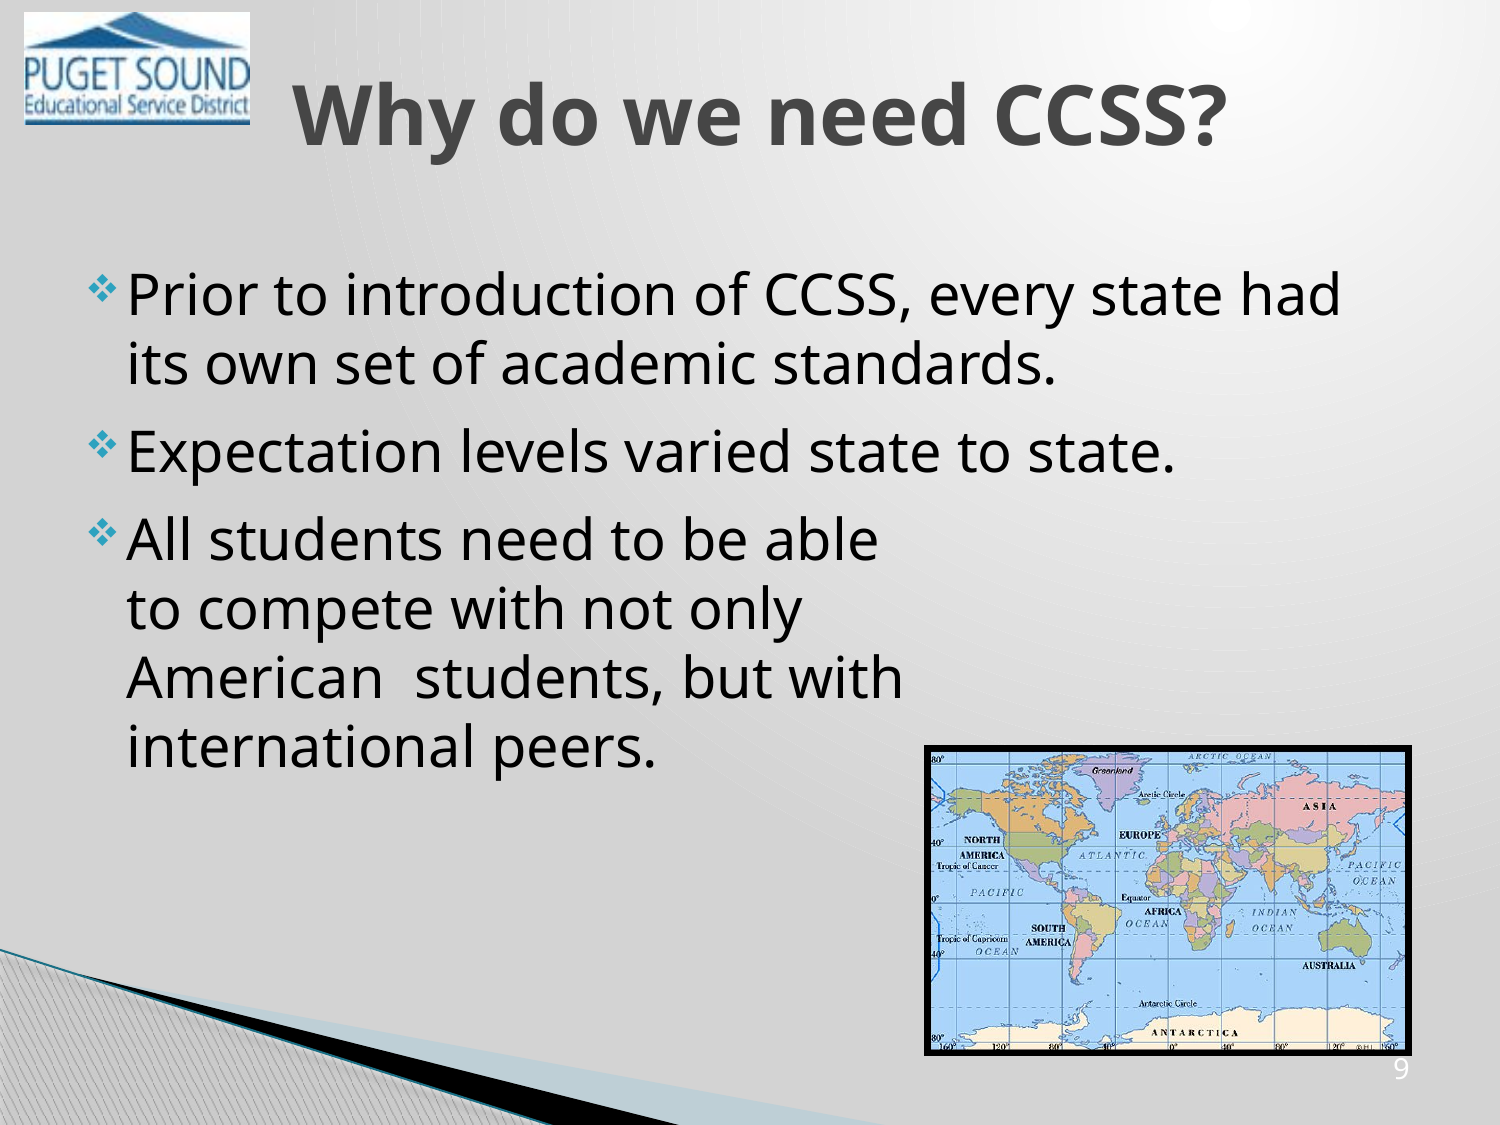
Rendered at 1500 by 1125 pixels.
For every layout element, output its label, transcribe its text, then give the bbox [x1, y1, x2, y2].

picture [930, 750, 1406, 1050]
slide_number 9 [1299, 1042, 1425, 1103]
list Prior to introduction of CCSS, every state had its own set of academic standards. Expectation levels varied state to state. All students need to be able to compete with not only American students, but with international peers. [52, 250, 1403, 789]
picture [24, 12, 250, 125]
title Why do we need CCSS? [278, 37, 1425, 188]
